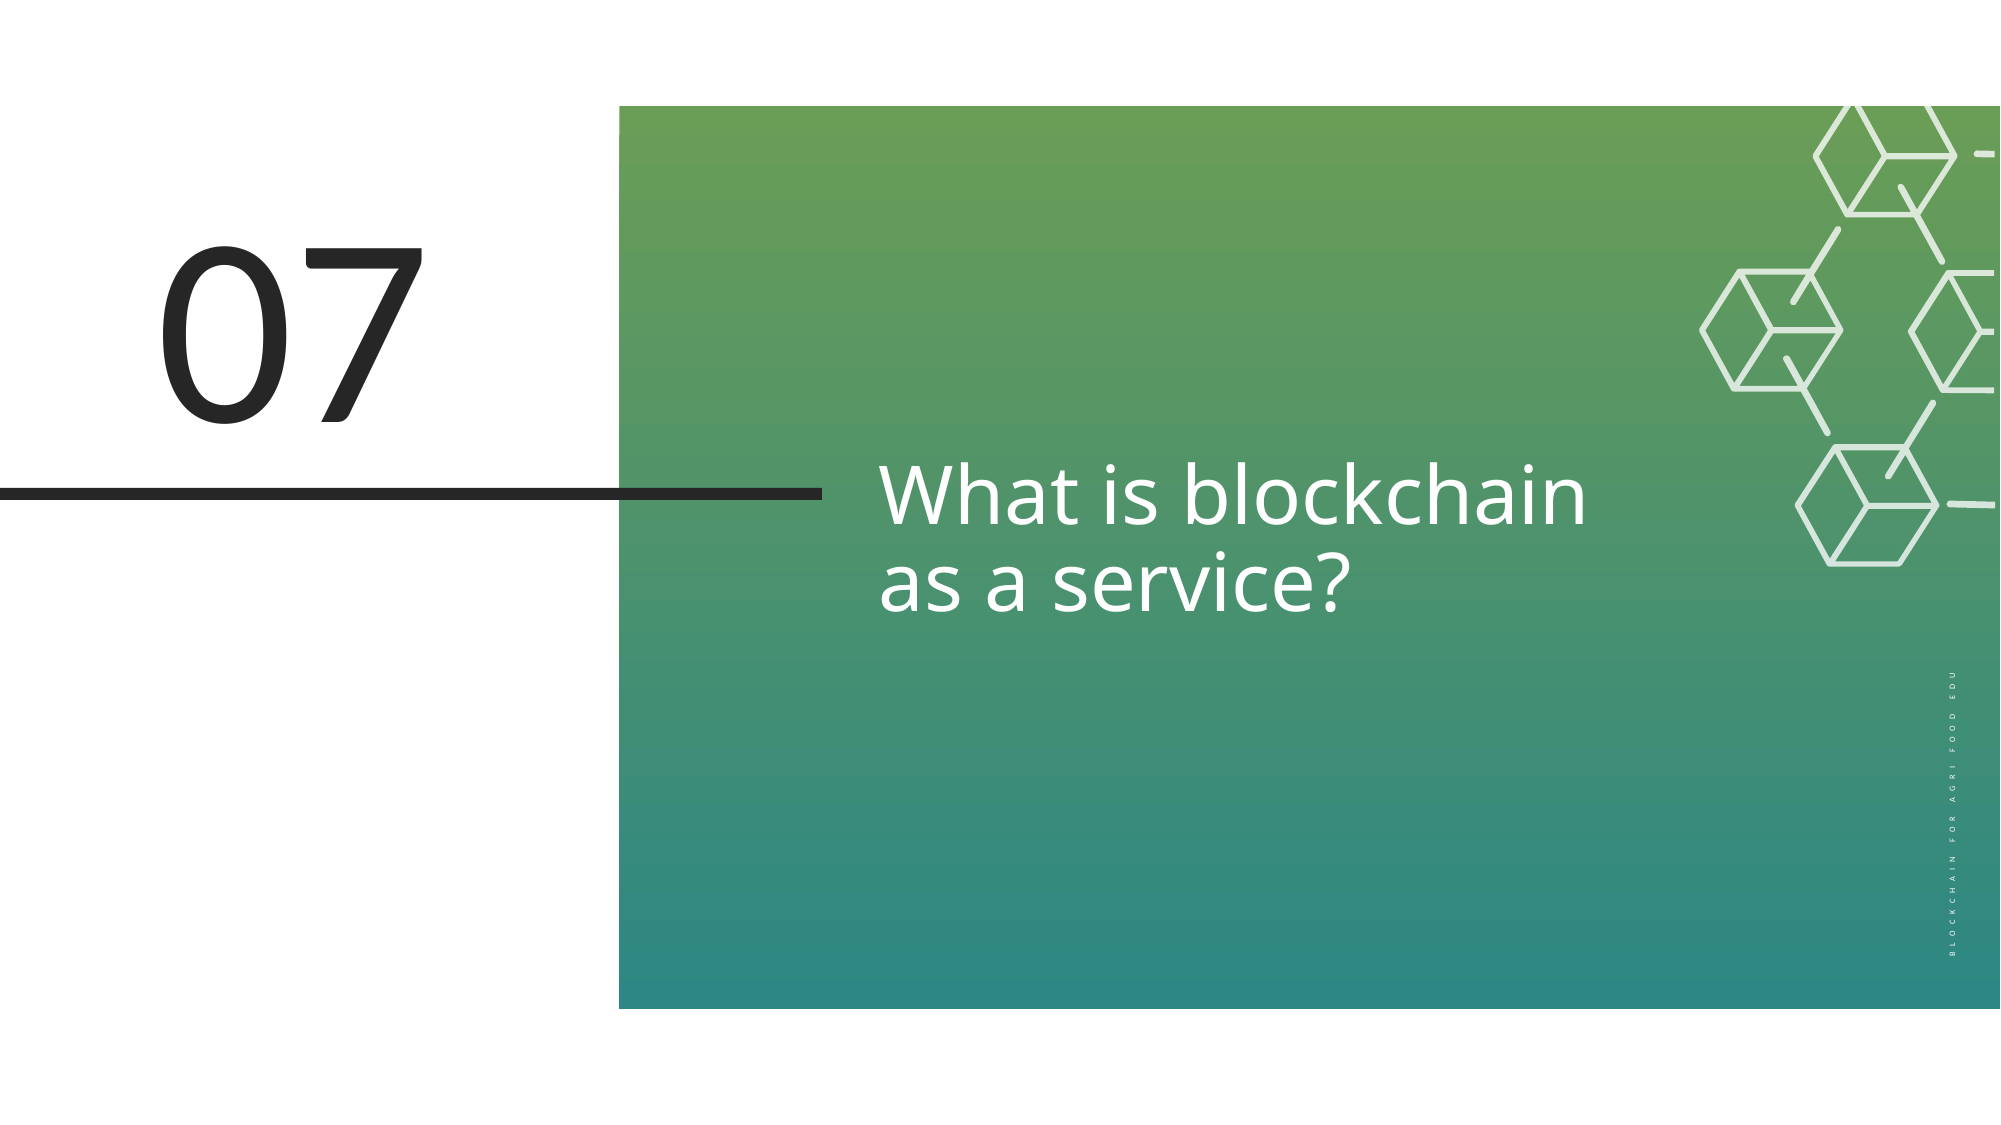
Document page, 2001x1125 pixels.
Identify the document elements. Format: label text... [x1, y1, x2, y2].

list What is blockchain as a service? [864, 446, 1709, 899]
list 07 [141, 180, 481, 277]
